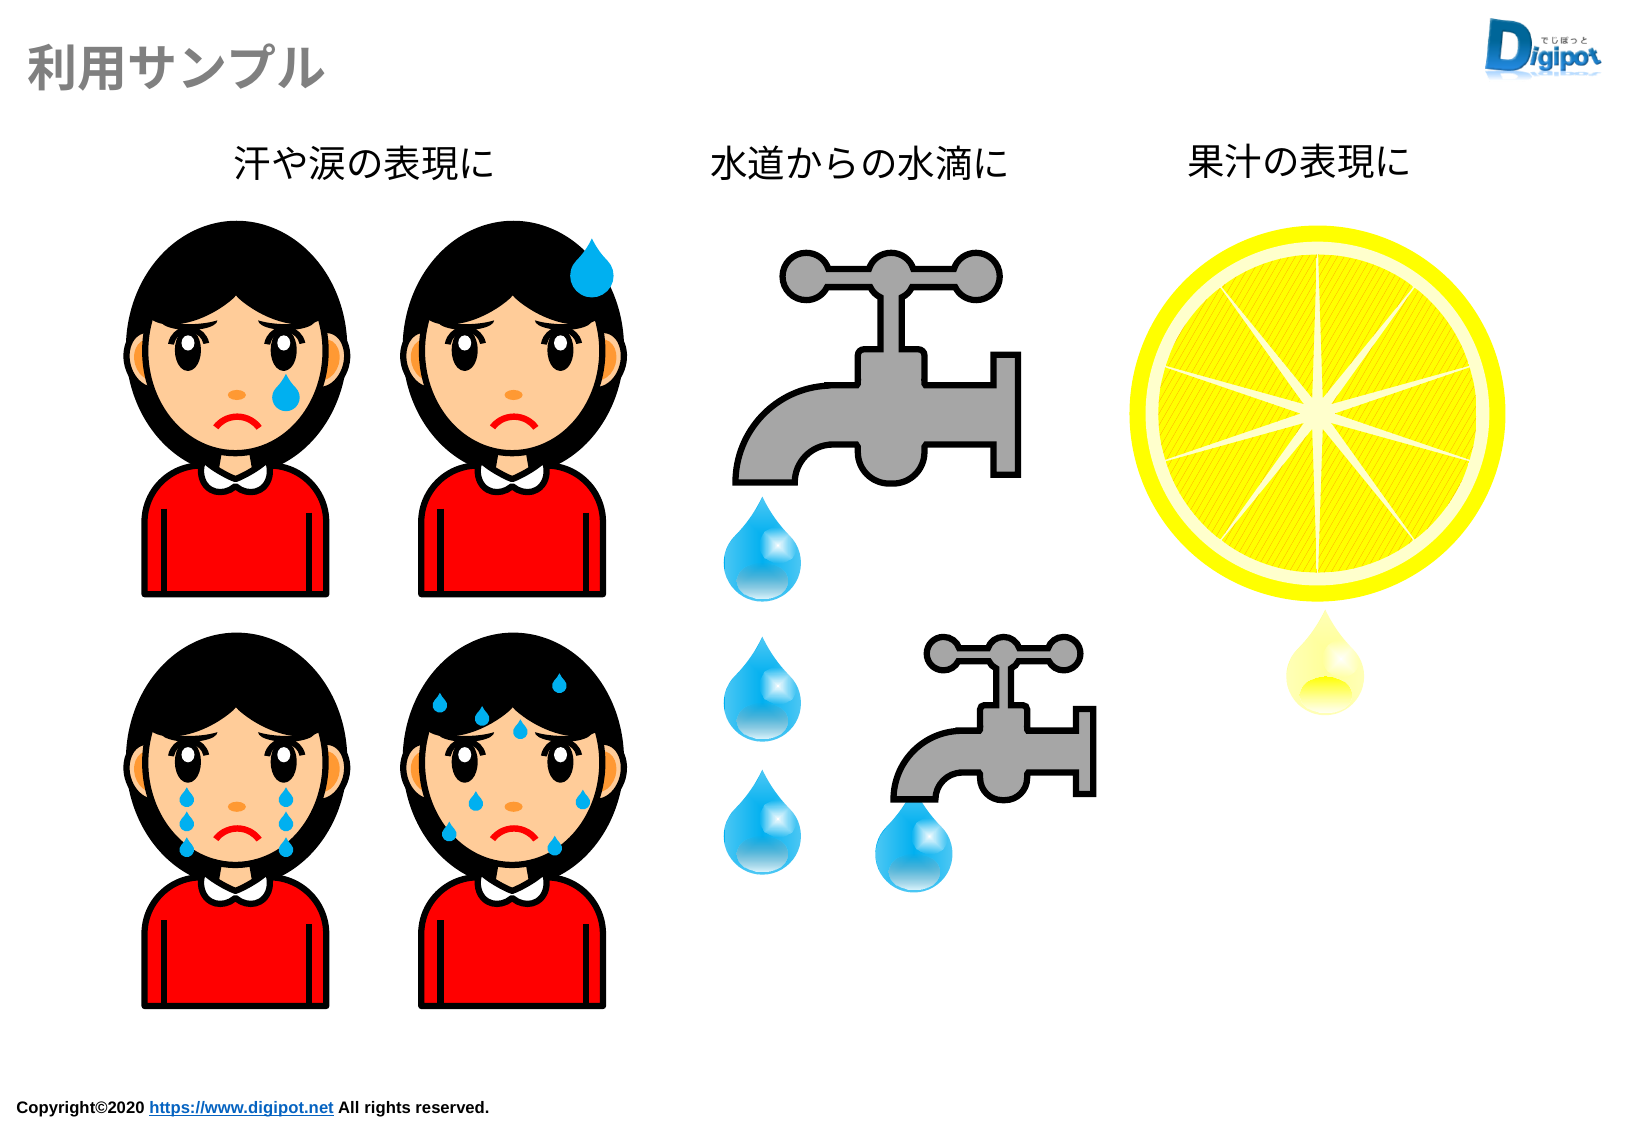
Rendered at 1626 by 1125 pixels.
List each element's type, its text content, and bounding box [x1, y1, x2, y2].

text_box [58, 130, 1576, 1053]
picture [745, 516, 751, 524]
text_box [723, 524, 801, 602]
text_box [735, 252, 1018, 484]
text_box 果汁の表現に [1172, 130, 1428, 191]
picture [753, 770, 762, 785]
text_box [1129, 225, 1506, 602]
picture [896, 800, 907, 815]
text_box 汗や涙の表現に [219, 132, 512, 192]
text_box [127, 223, 347, 596]
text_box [723, 797, 801, 875]
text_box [723, 664, 801, 742]
picture [753, 637, 762, 652]
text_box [403, 223, 624, 596]
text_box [403, 635, 624, 1008]
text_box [875, 815, 953, 893]
text_box [893, 636, 1094, 801]
picture [1485, 18, 1602, 82]
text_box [1286, 637, 1365, 716]
text_box 利用サンプル [13, 28, 342, 104]
picture [753, 497, 762, 512]
text_box 水道からの水滴に [695, 132, 1025, 192]
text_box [127, 635, 347, 1008]
